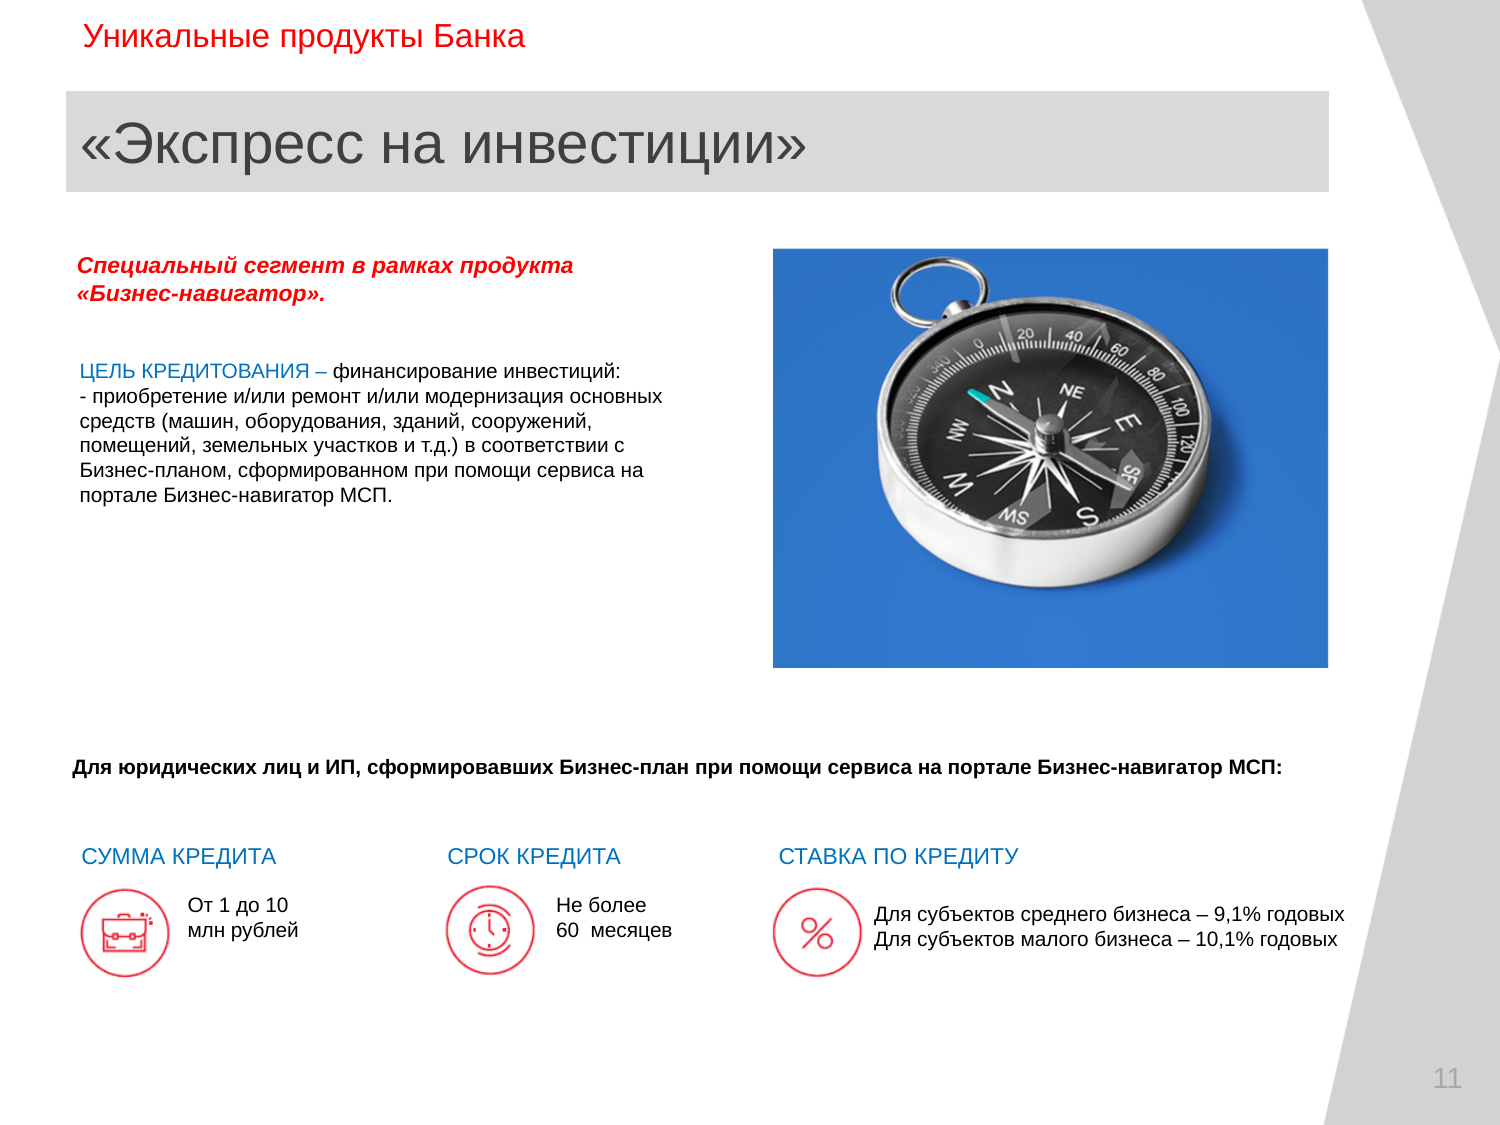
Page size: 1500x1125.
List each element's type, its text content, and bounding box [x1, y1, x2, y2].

text_box СРОК КРЕДИТА [432, 834, 637, 877]
text_box ЦЕЛЬ КРЕДИТОВАНИЯ – финансирование инвестиций: - приобретение и/или ремонт и/или модернизация основных средств (машин, оборудования, зданий, сооружений, помещений, земельных участков и т.д.) в соответствии с Бизнес-планом, сформированном при помощи сервиса на портале Бизнес-навигатор МСП. [64, 349, 713, 515]
text_box СТАВКА ПО КРЕДИТУ [763, 834, 1034, 877]
text_box Не более 60 месяцев [543, 884, 688, 950]
text_box Специальный сегмент в рамках продукта «Бизнес-навигатор». [62, 243, 739, 314]
slide_number 11 [1128, 1046, 1478, 1107]
text_box СУММА КРЕДИТА [66, 834, 292, 877]
text_box Для субъектов среднего бизнеса – 9,1% годовых Для субъектов малого бизнеса – 10,1% годовых [875, 893, 1360, 958]
text_box От 1 до 10 млн рублей [177, 884, 314, 950]
text_box Для юридических лиц и ИП, сформировавших Бизнес-план при помощи сервиса на портале Бизнес-навигатор МСП: [57, 746, 1298, 787]
text_box Уникальные продукты Банка [67, 7, 541, 62]
table_header «Экспресс на инвестиции» [66, 91, 1329, 192]
picture [0, 0, 1500, 1125]
